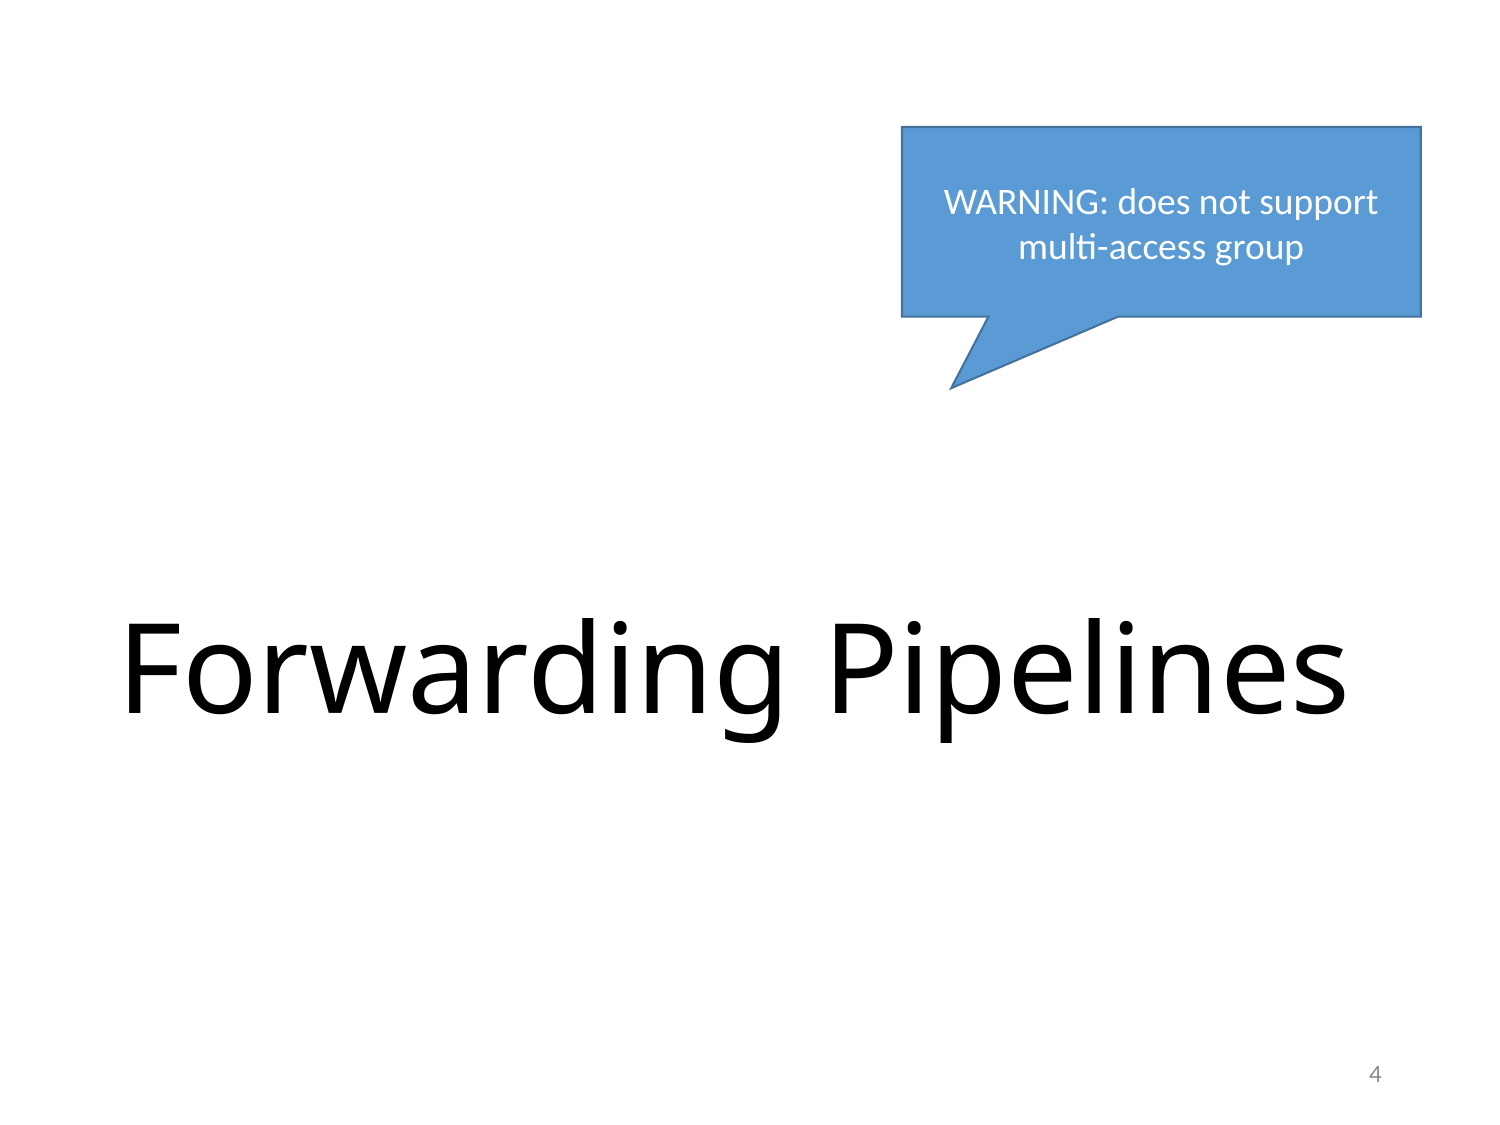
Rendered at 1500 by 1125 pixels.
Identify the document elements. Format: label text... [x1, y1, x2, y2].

text_box WARNING: does not support multi-access group [900, 125, 1422, 391]
title Forwarding Pipelines [102, 280, 1397, 749]
slide_number 4 [1059, 1042, 1397, 1103]
